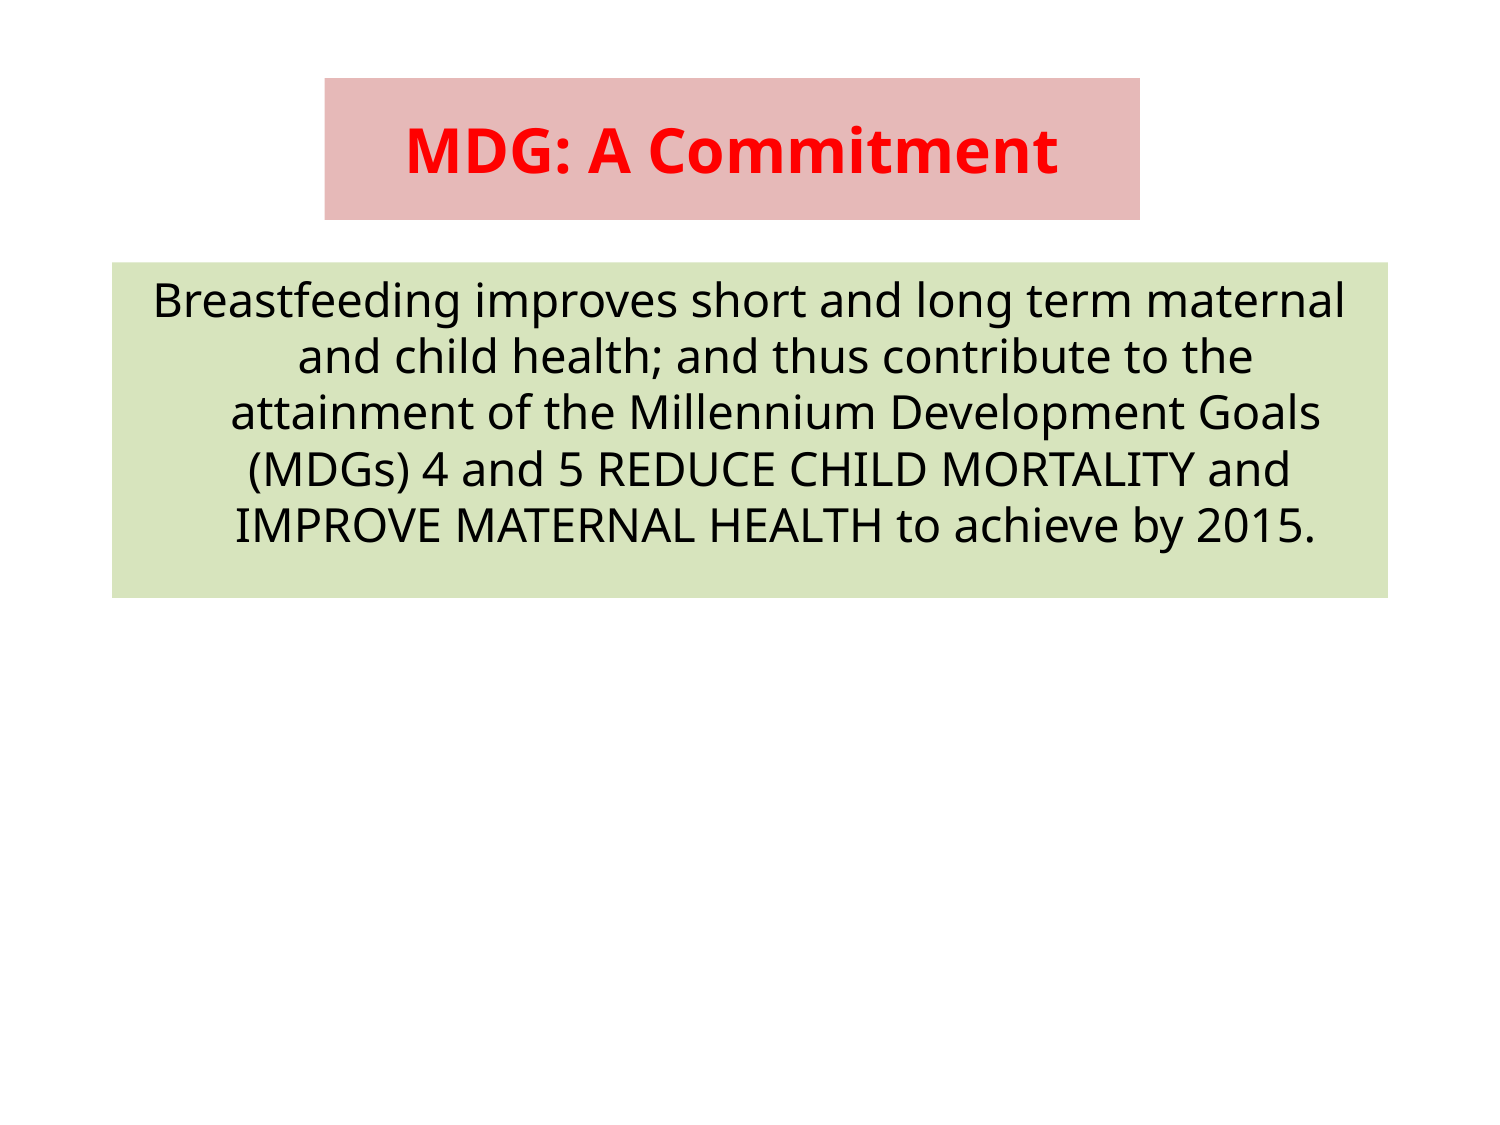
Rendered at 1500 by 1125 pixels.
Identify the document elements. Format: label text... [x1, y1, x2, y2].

list Breastfeeding improves short and long term maternal and child health; and thus contribute to the attainment of the Millennium Development Goals (MDGs) 4 and 5 REDUCE CHILD MORTALITY and IMPROVE MATERNAL HEALTH to achieve by 2015. [112, 262, 1388, 598]
title MDG: A Commitment [324, 78, 1140, 220]
